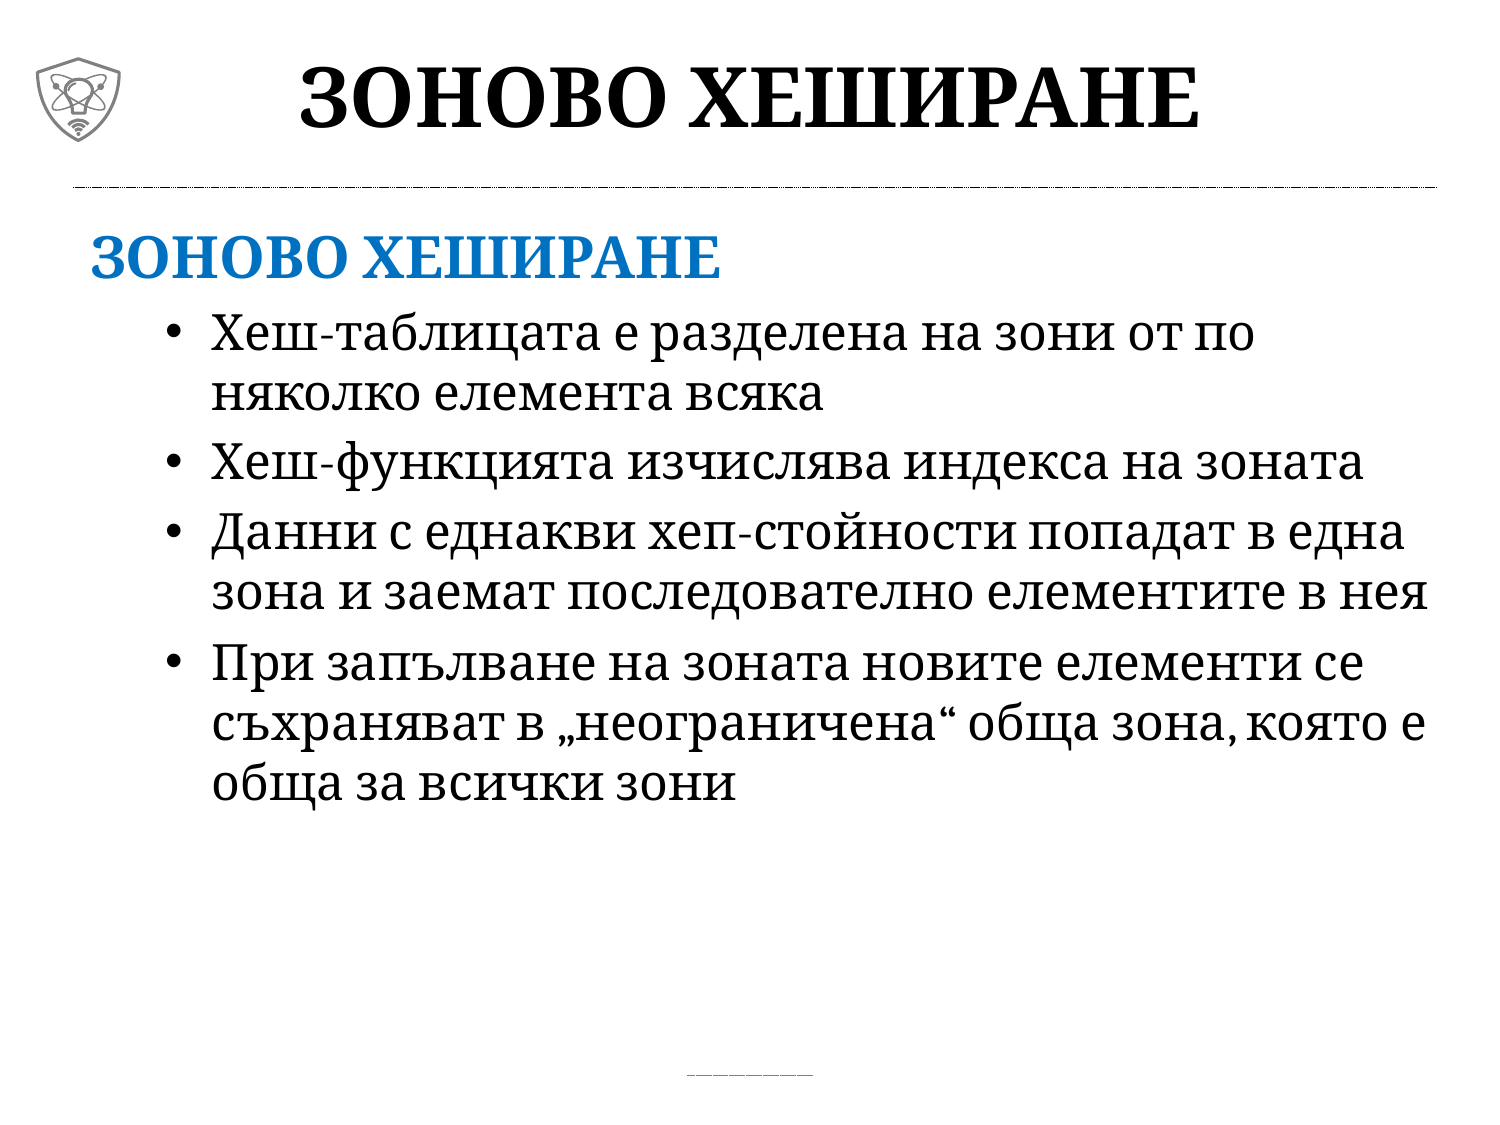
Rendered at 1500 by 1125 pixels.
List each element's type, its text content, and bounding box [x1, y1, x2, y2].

title Зоново хеширане [0, 0, 1500, 188]
list Зоново хеширане Хеш-таблицата е разделена на зони от по няколко елемента всяка Хеш-функцията изчислява индекса на зоната Данни с еднакви хеп-стойности попадат в една зона и заемат последователно елементите в нея При запълване на зоната новите елементи се съхраняват в „неограничена“ обща зона, която е обща за всички зони [75, 212, 1450, 1063]
